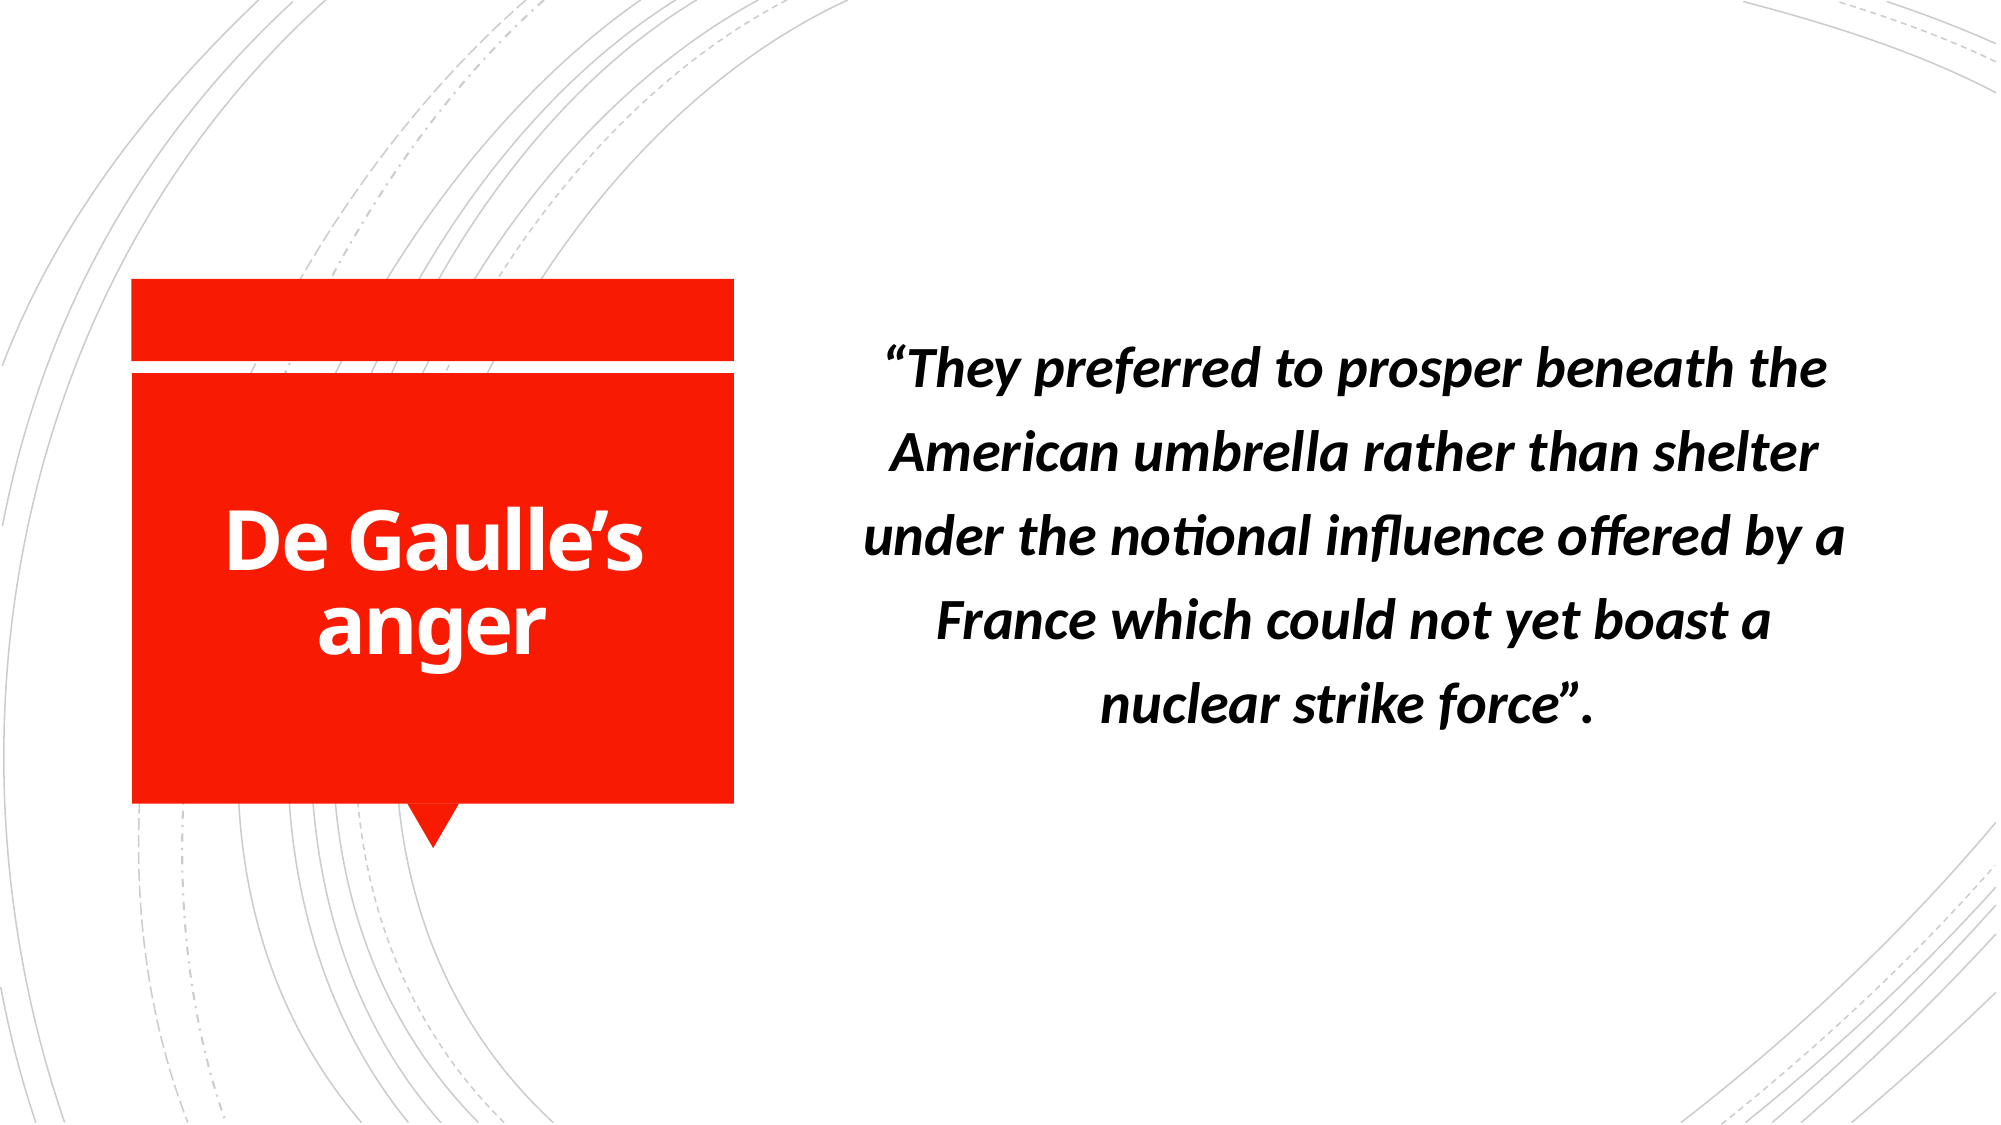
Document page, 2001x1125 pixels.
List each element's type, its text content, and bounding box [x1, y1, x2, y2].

list “They preferred to prosper beneath the American umbrella rather than shelter under the notional influence offered by a France which could not yet boast a nuclear strike force”. [839, 131, 1871, 993]
title De Gaulle’s anger [145, 385, 720, 789]
